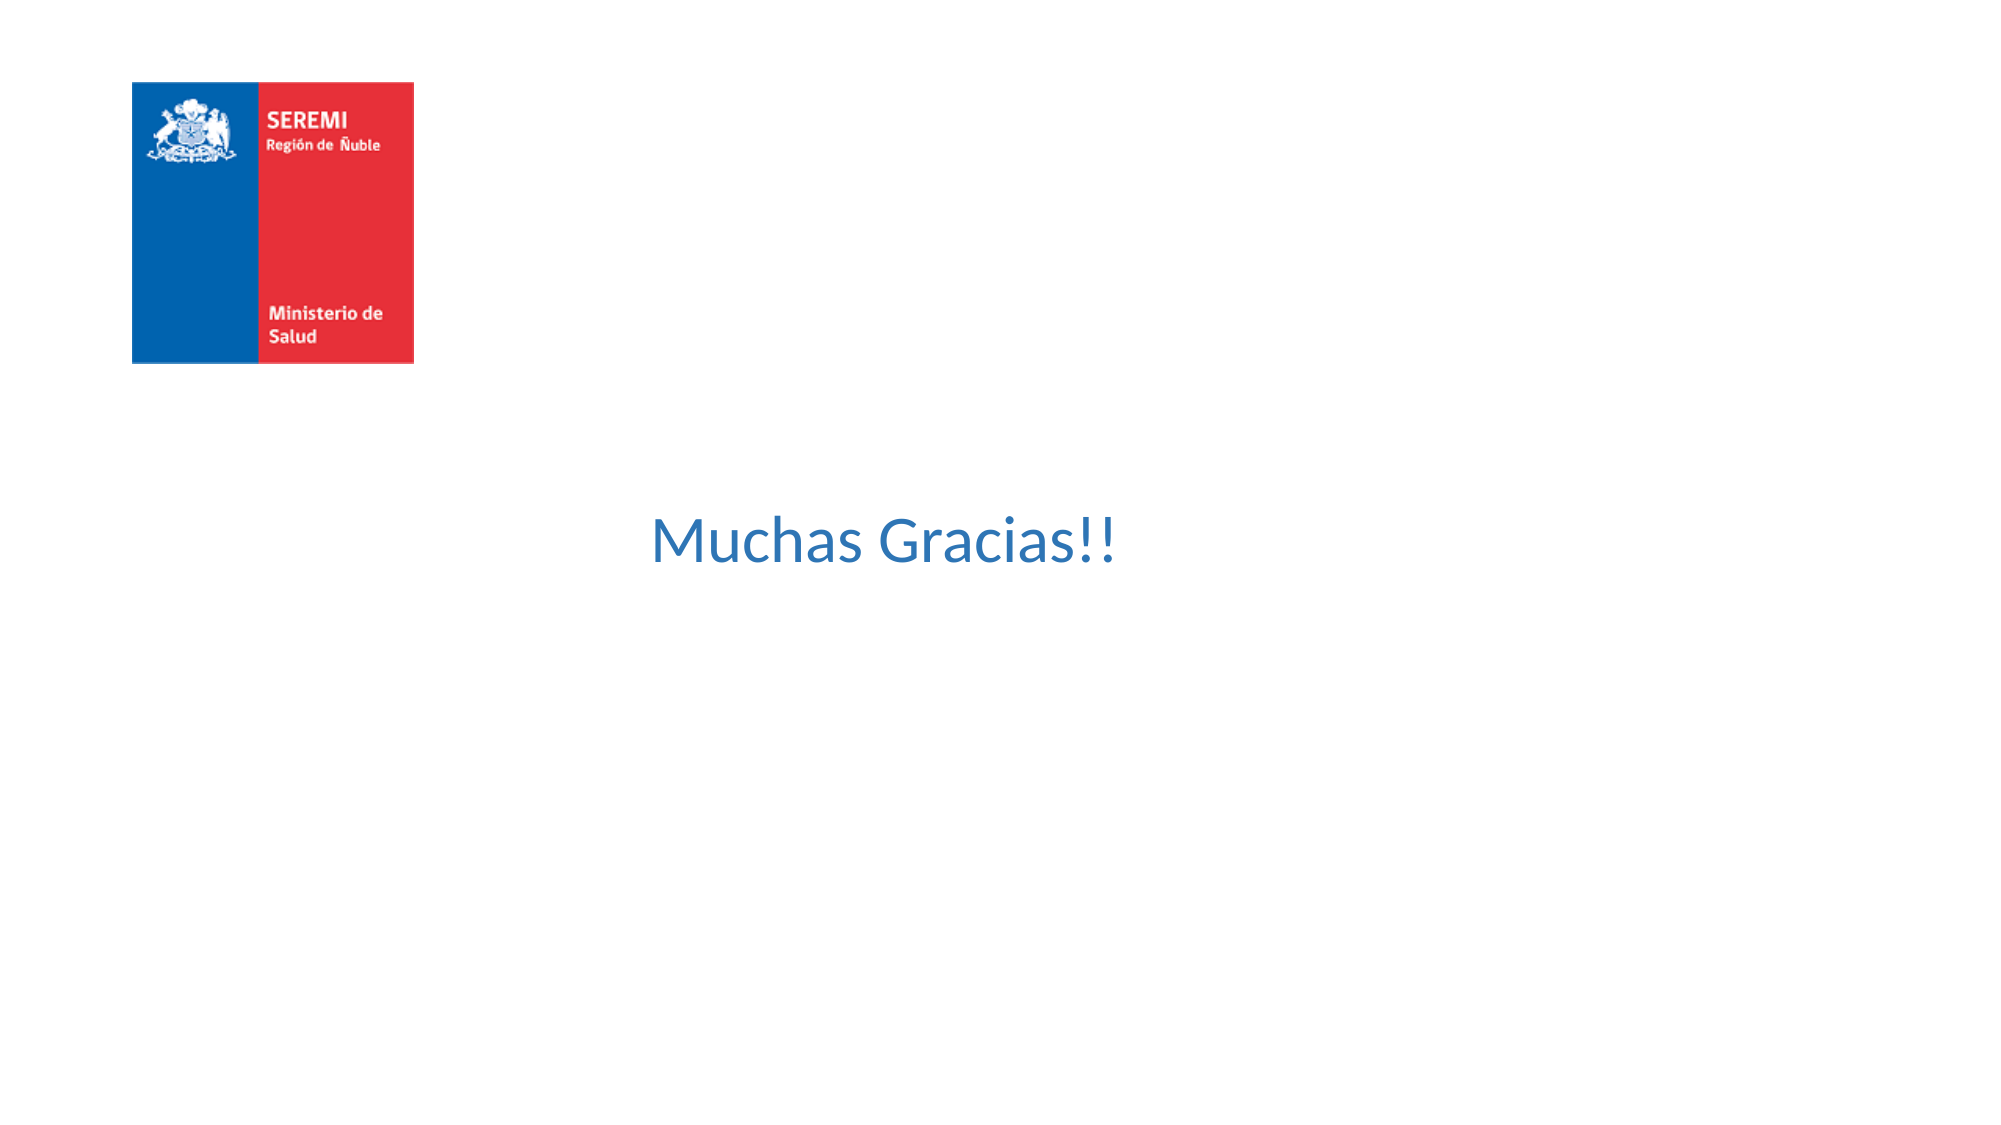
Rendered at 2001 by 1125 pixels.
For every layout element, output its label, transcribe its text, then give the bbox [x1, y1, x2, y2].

picture [132, 82, 415, 364]
text_box Muchas Gracias!! [635, 488, 1539, 584]
